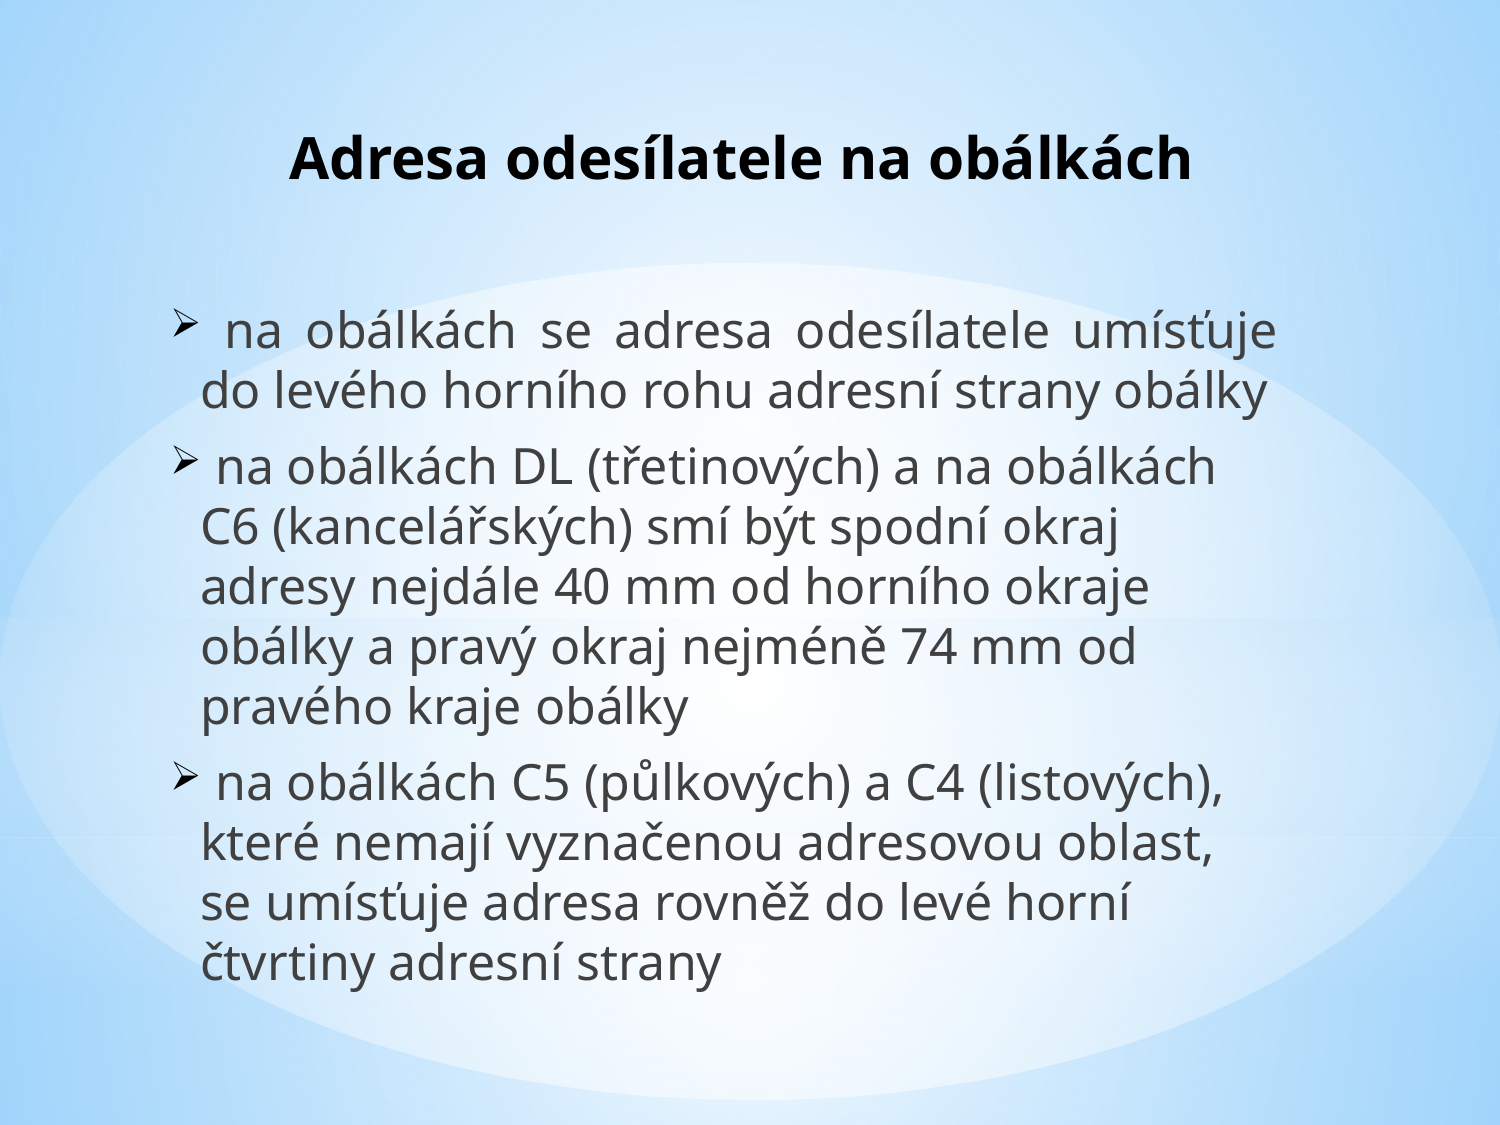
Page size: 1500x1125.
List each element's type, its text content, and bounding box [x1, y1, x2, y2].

list na obálkách se adresa odesílatele umísťuje do levého horního rohu adresní strany obálky na obálkách DL (třetinových) a na obálkách C6 (kancelářských) smí být spodní okraj adresy nejdále 40 mm od horního okraje obálky a pravý okraj nejméně 74 mm od pravého kraje obálky na obálkách C5 (půlkových) a C4 (listových), které nemají vyznačenou adresovou oblast, se umísťuje adresa rovněž do levé horní čtvrtiny adresní strany [147, 290, 1294, 1024]
title Adresa odesílatele na obálkách [135, 113, 1363, 268]
